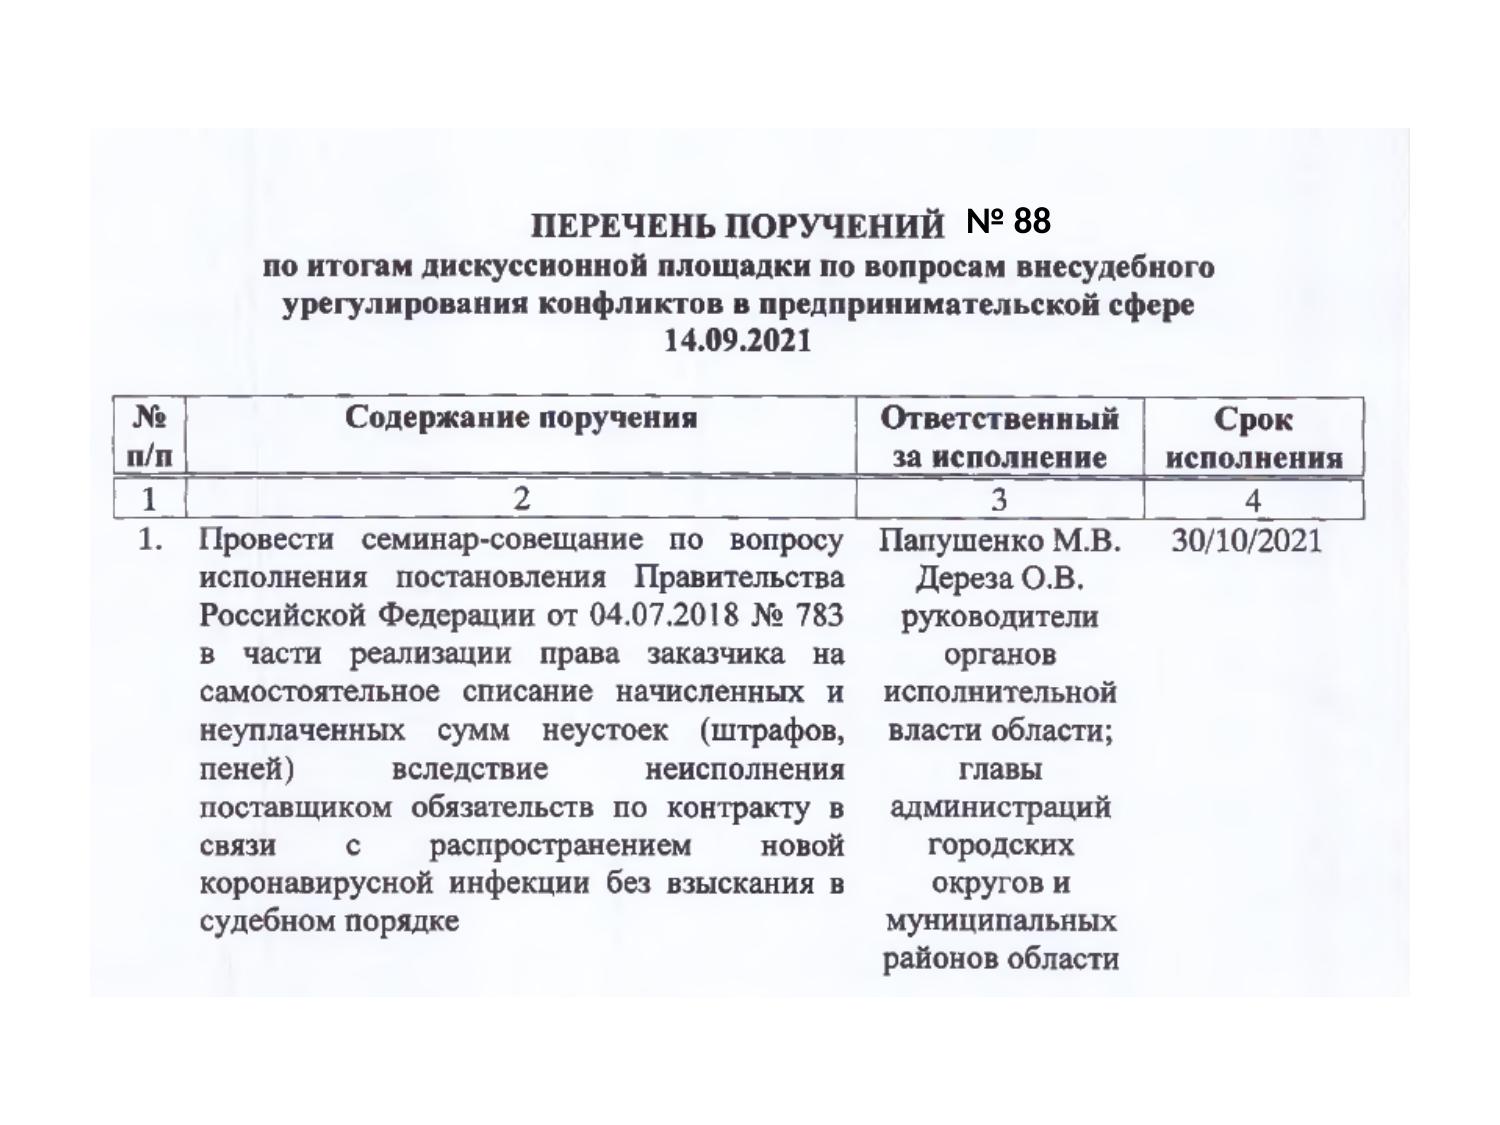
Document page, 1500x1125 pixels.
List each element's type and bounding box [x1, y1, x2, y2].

picture [90, 127, 1410, 998]
